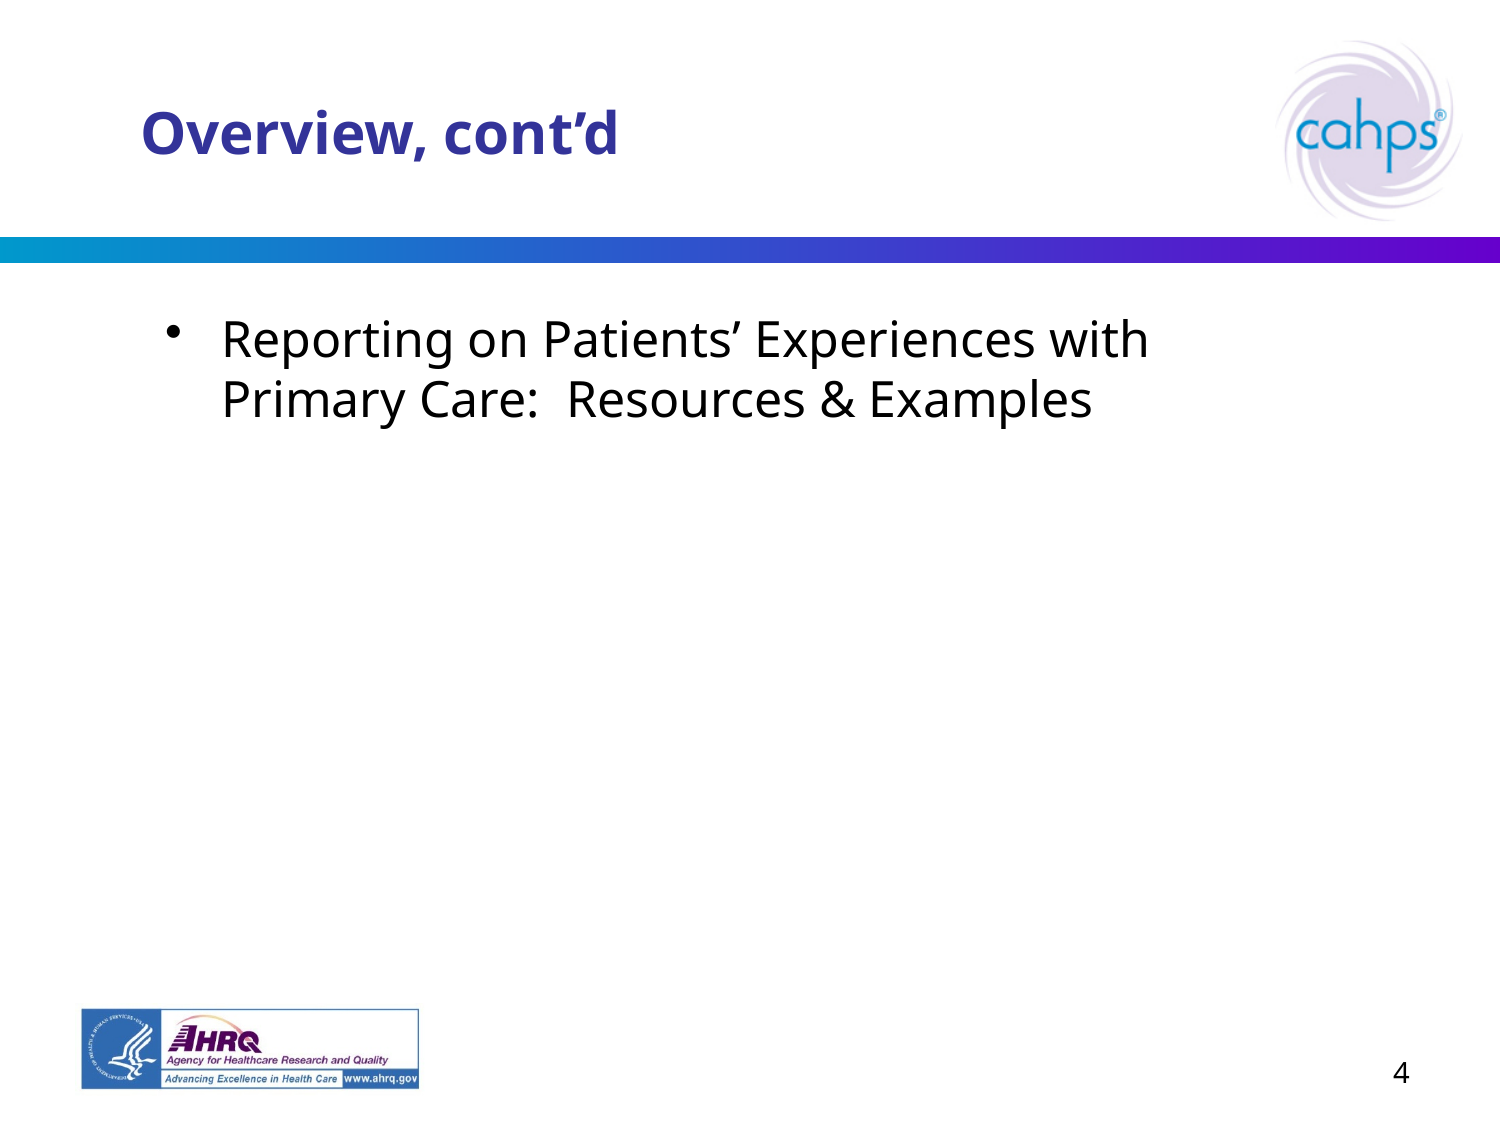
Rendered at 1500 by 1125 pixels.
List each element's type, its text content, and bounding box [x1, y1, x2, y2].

title Overview, cont’d [124, 37, 1301, 226]
slide_number 4 [1074, 1046, 1426, 1125]
picture [75, 1003, 425, 1096]
picture [1301, 37, 1463, 225]
list Reporting on Patients’ Experiences with Primary Care: Resources & Examples [149, 299, 800, 880]
text_box [800, 275, 1500, 1000]
